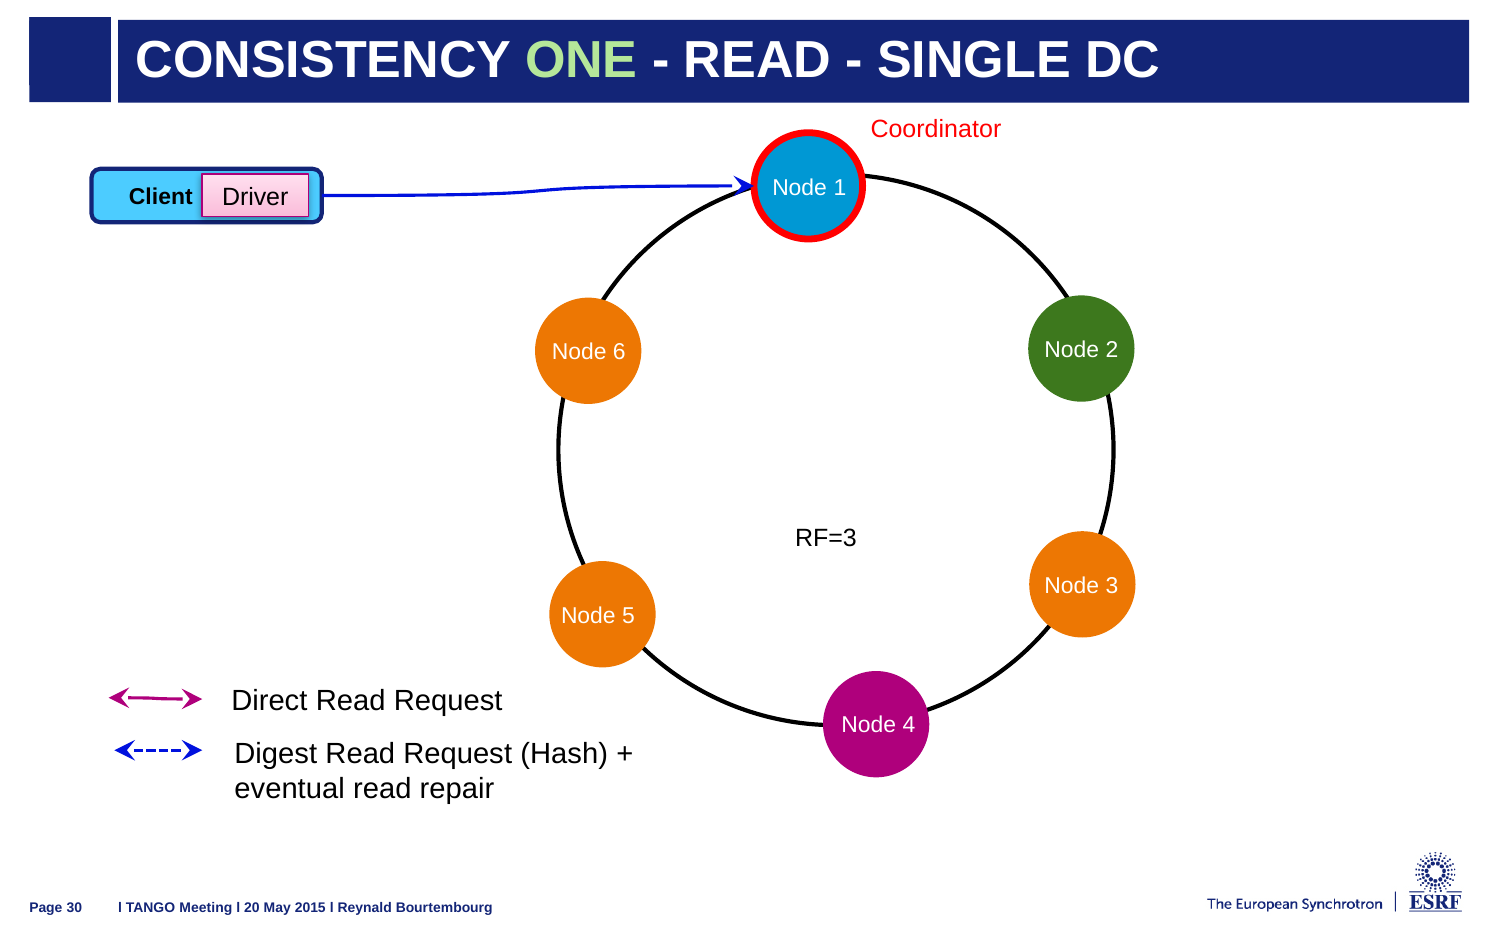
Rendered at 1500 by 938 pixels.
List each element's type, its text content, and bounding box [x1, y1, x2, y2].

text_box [321, 185, 755, 196]
text_box Direct Read Request [216, 673, 550, 724]
picture [1175, 831, 1500, 938]
slide_number Page 30 [29, 886, 98, 916]
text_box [820, 670, 937, 778]
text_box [1023, 530, 1140, 638]
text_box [91, 168, 322, 223]
title Consistency ONE - READ - Single DC [118, 19, 1470, 103]
footer l TANGO Meeting l 20 May 2015 l Reynald Bourtembourg [118, 886, 1122, 916]
text_box [556, 174, 1116, 727]
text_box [539, 560, 656, 668]
text_box RF=3 [771, 513, 881, 559]
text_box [1023, 295, 1140, 402]
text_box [751, 133, 868, 241]
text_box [530, 297, 647, 405]
text_box Coordinator [854, 105, 1018, 151]
text_box Digest Read Request (Hash) + eventual read repair [219, 726, 656, 812]
